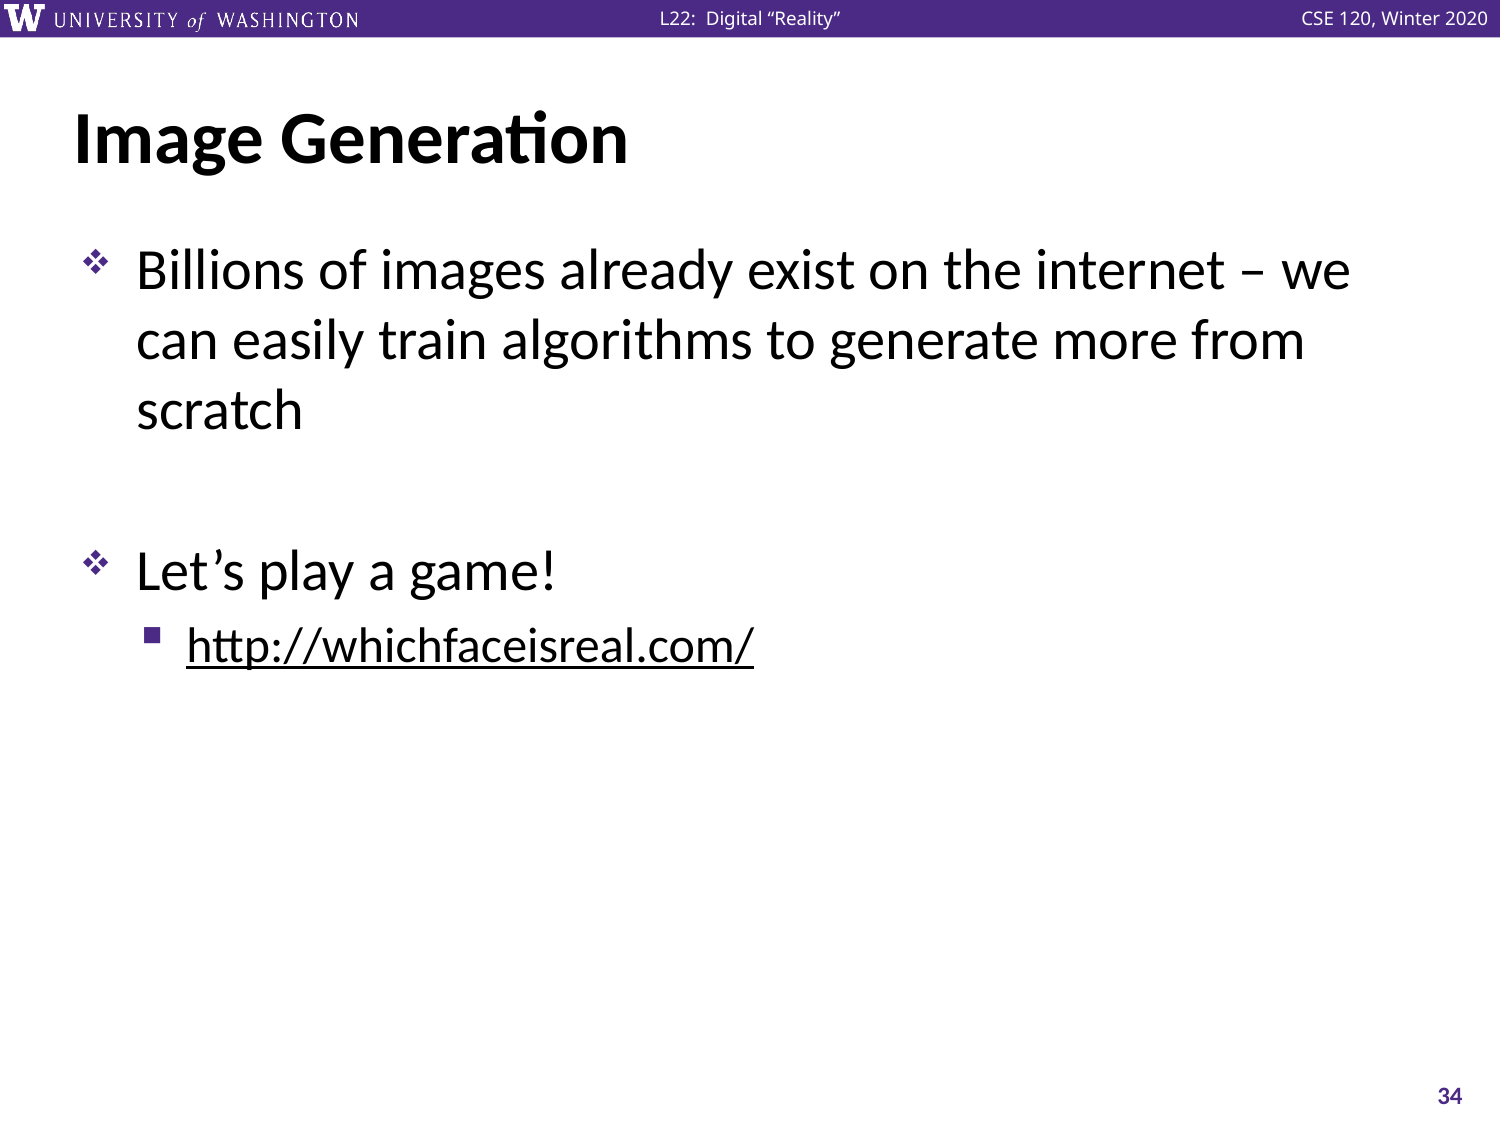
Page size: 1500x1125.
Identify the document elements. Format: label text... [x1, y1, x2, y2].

title Image Generation [58, 71, 1438, 197]
picture [4, 4, 358, 32]
list Billions of images already exist on the internet – we can easily train algorithms to generate more from scratch Let’s play a game! http://whichfaceisreal.com/ [64, 223, 1438, 1040]
slide_number 34 [1400, 1065, 1500, 1125]
